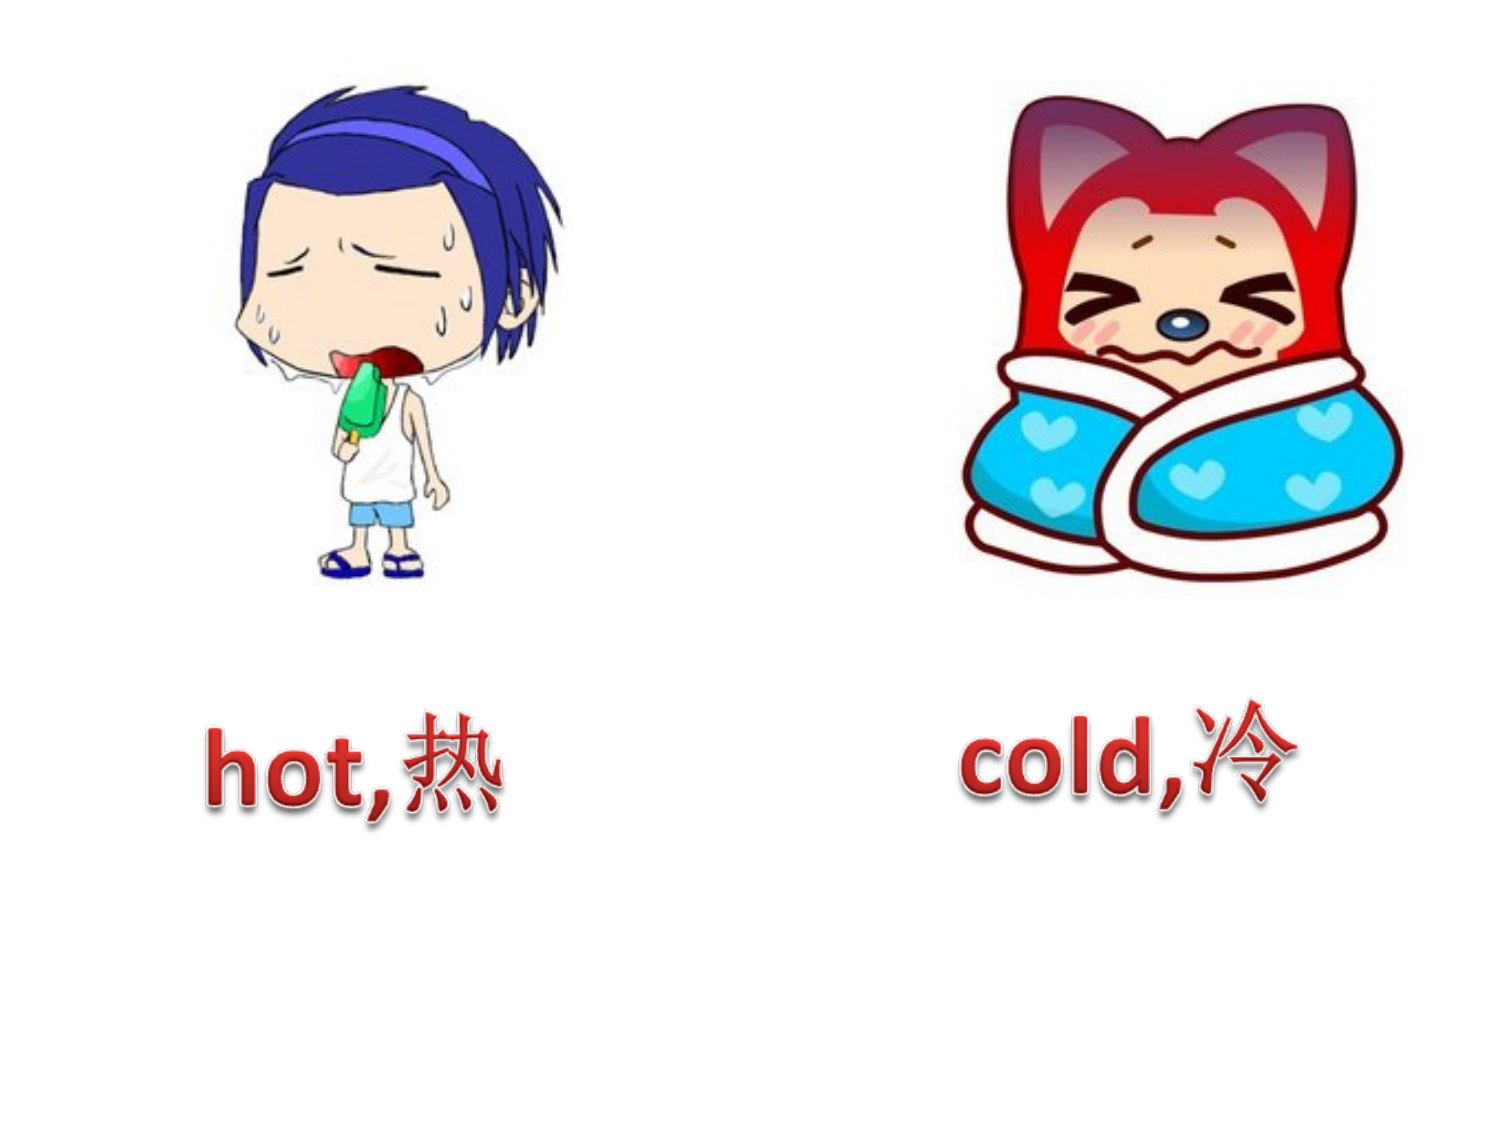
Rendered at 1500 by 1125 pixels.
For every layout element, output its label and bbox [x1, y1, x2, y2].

picture [121, 648, 593, 854]
picture [925, 81, 1442, 598]
picture [876, 636, 1384, 842]
picture [210, 58, 572, 587]
